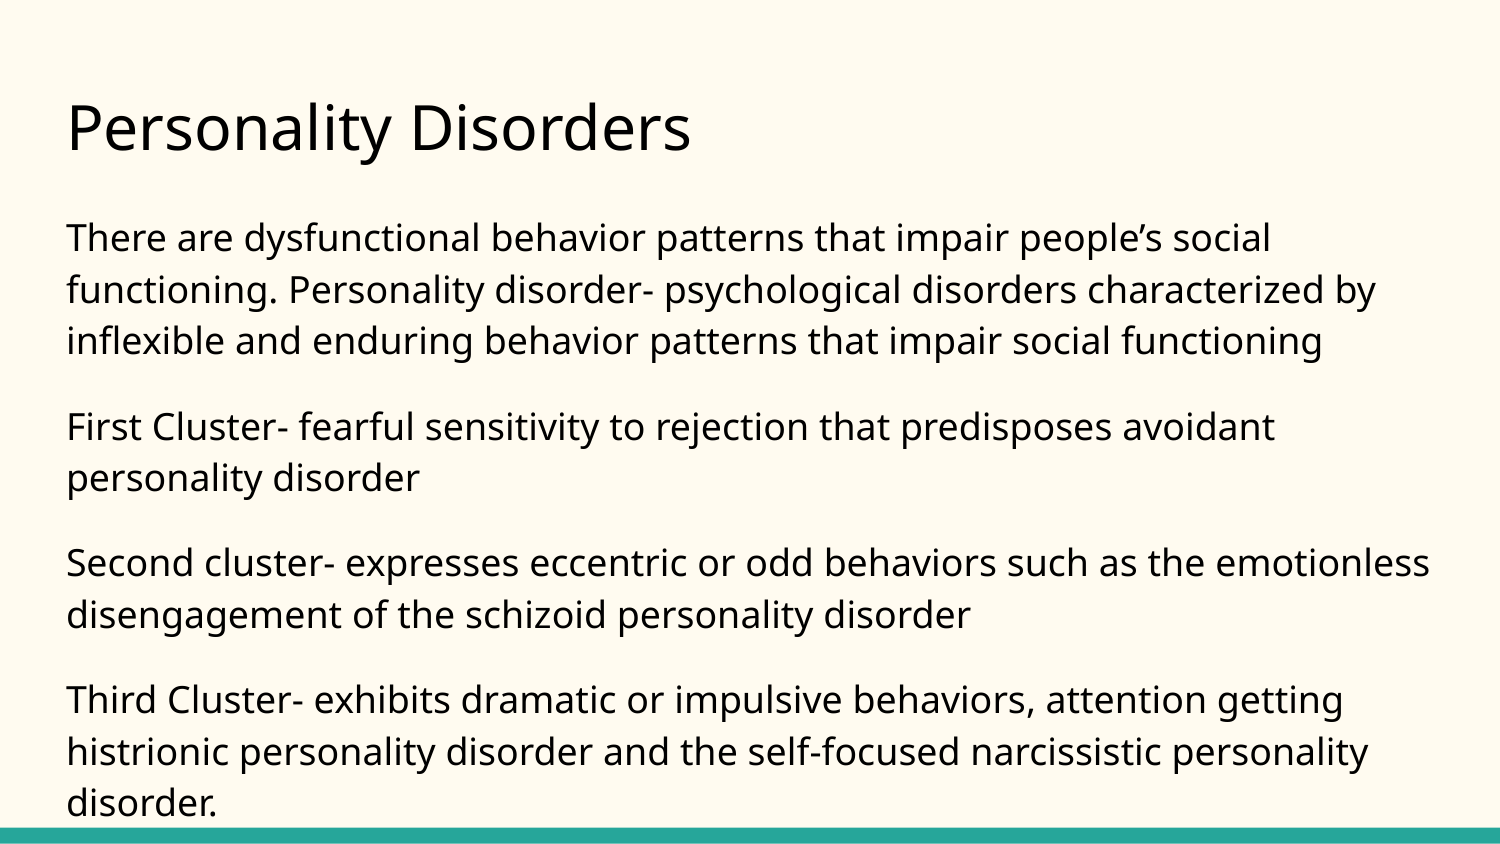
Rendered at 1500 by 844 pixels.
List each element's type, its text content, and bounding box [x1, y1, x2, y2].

title Personality Disorders [51, 72, 1449, 174]
list There are dysfunctional behavior patterns that impair people’s social functioning. Personality disorder- psychological disorders characterized by inflexible and enduring behavior patterns that impair social functioning First Cluster- fearful sensitivity to rejection that predisposes avoidant personality disorder Second cluster- expresses eccentric or odd behaviors such as the emotionless disengagement of the schizoid personality disorder Third Cluster- exhibits dramatic or impulsive behaviors, attention getting histrionic personality disorder and the self-focused narcissistic personality disorder. [51, 192, 1449, 750]
